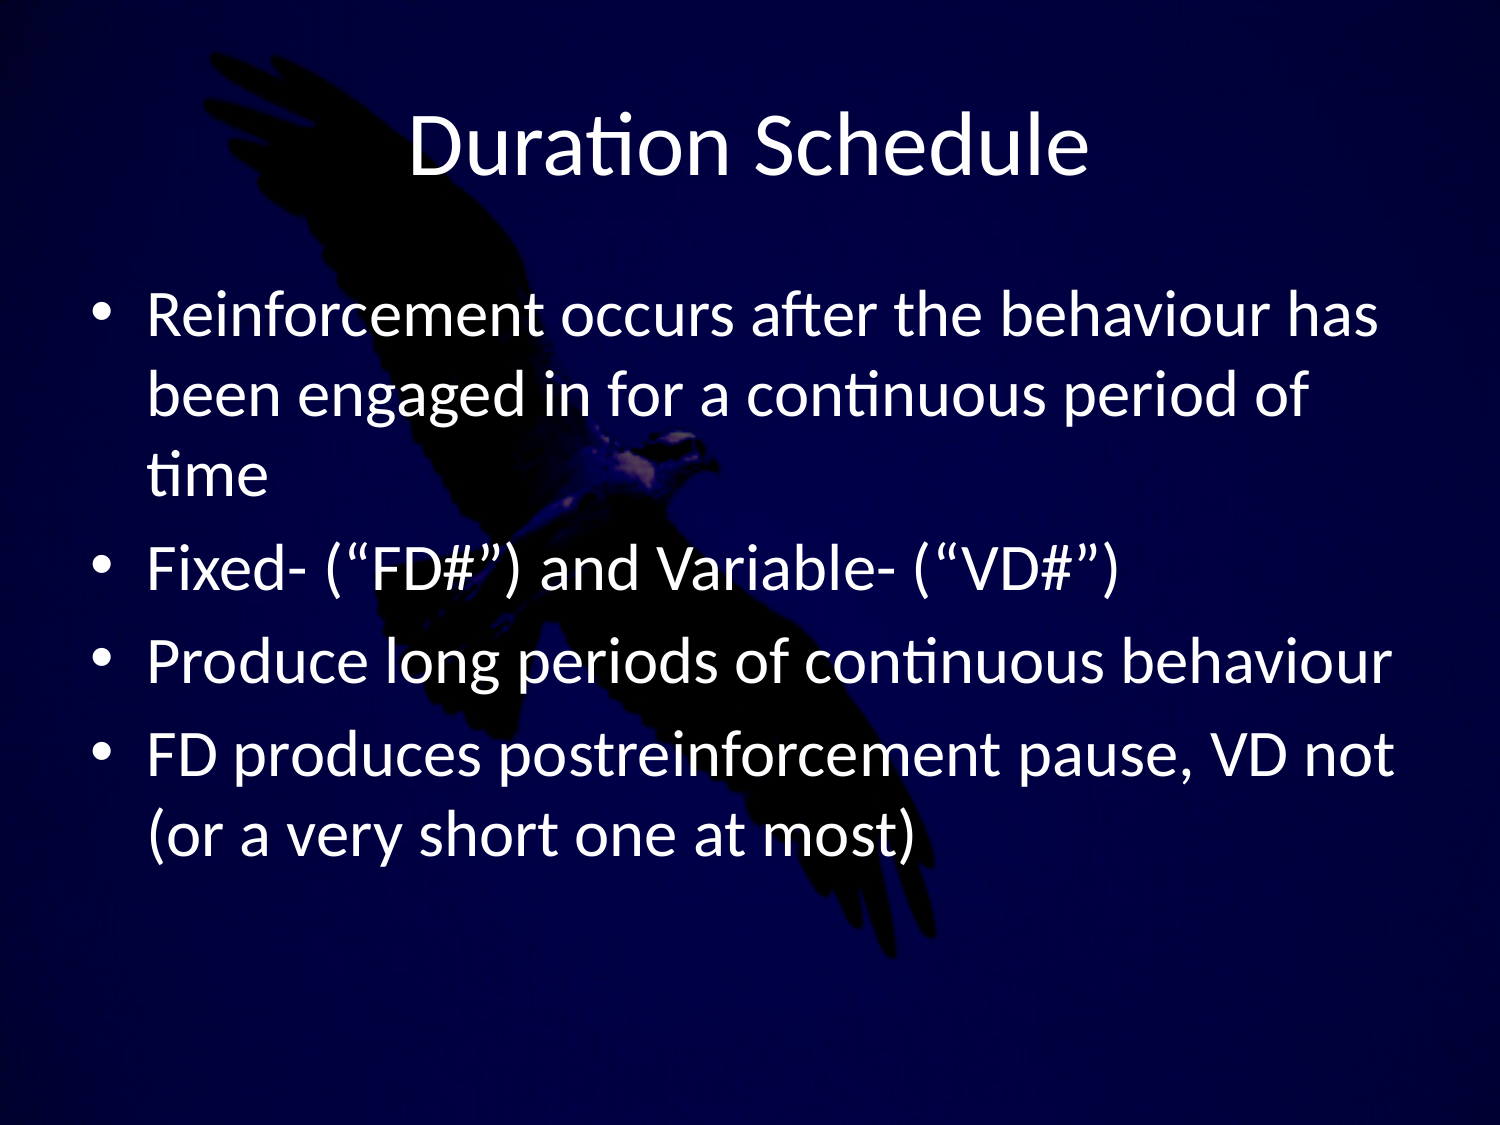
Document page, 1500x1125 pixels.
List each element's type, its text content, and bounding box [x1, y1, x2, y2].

picture [0, 0, 1500, 1125]
title Duration Schedule [75, 45, 1425, 233]
list Reinforcement occurs after the behaviour has been engaged in for a continuous period of time Fixed- (“FD#”) and Variable- (“VD#”) Produce long periods of continuous behaviour FD produces postreinforcement pause, VD not (or a very short one at most) [75, 262, 1425, 1005]
